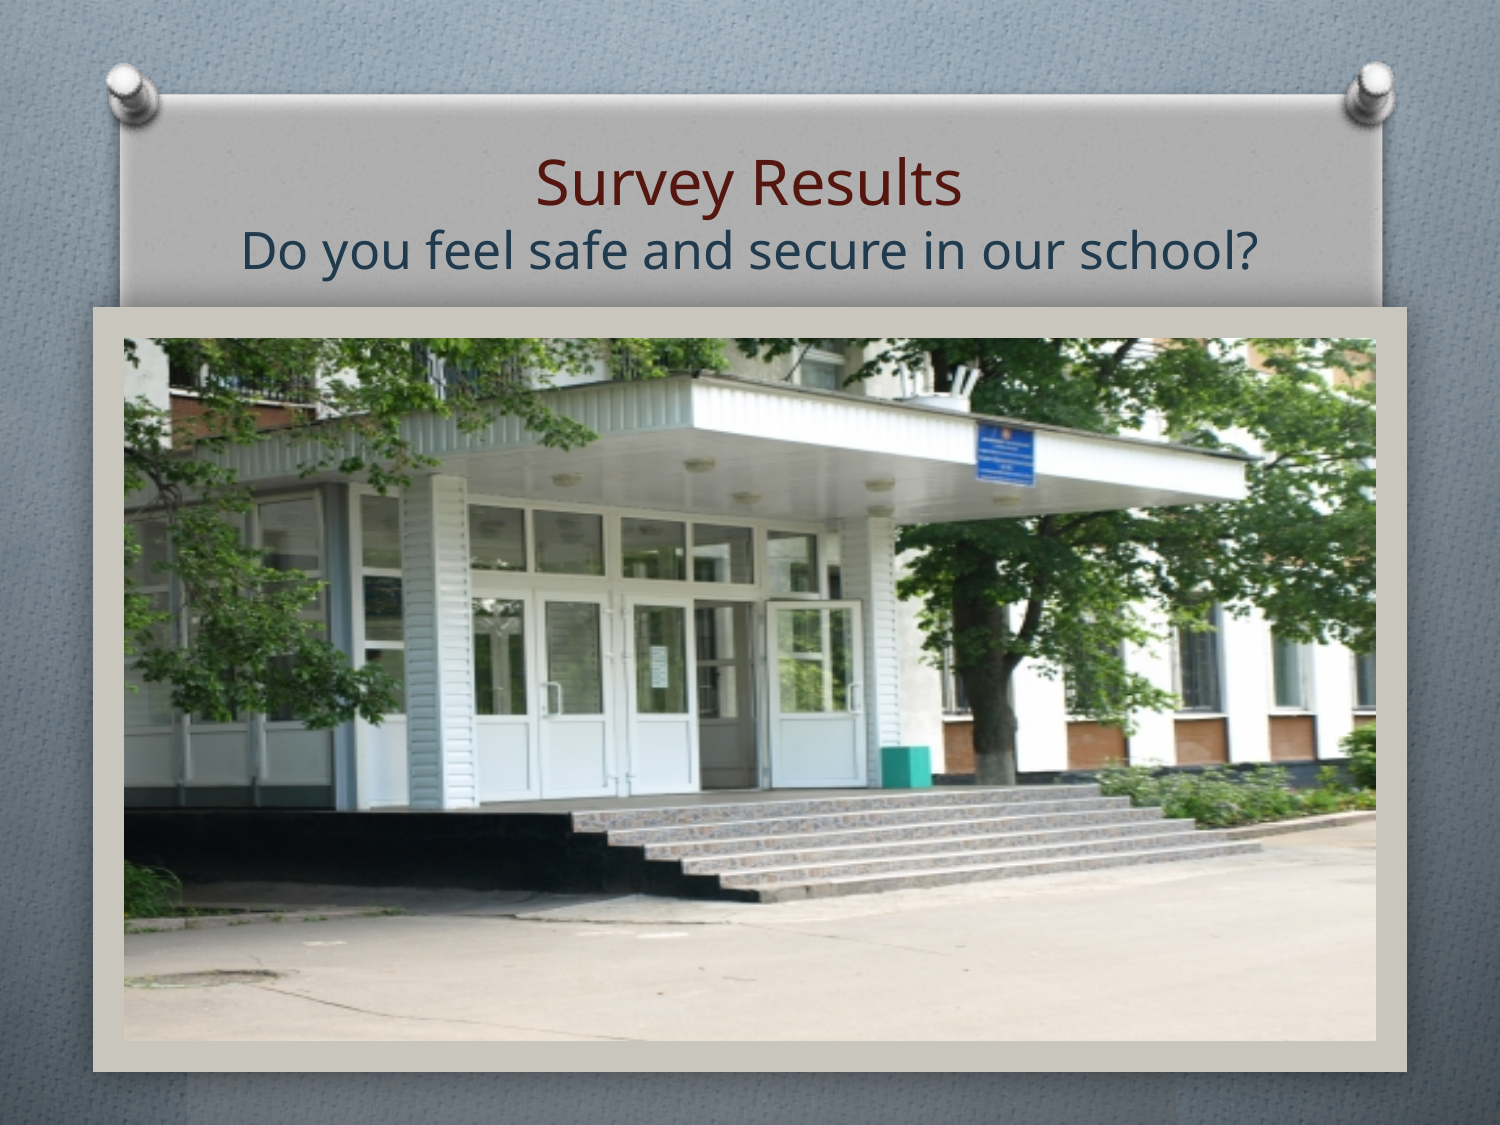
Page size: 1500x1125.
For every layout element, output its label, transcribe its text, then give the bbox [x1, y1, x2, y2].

picture [123, 337, 1377, 1042]
picture [1317, 34, 1437, 141]
picture [76, 30, 198, 134]
title Survey Results Do you feel safe and secure in our school? [112, 134, 1388, 281]
